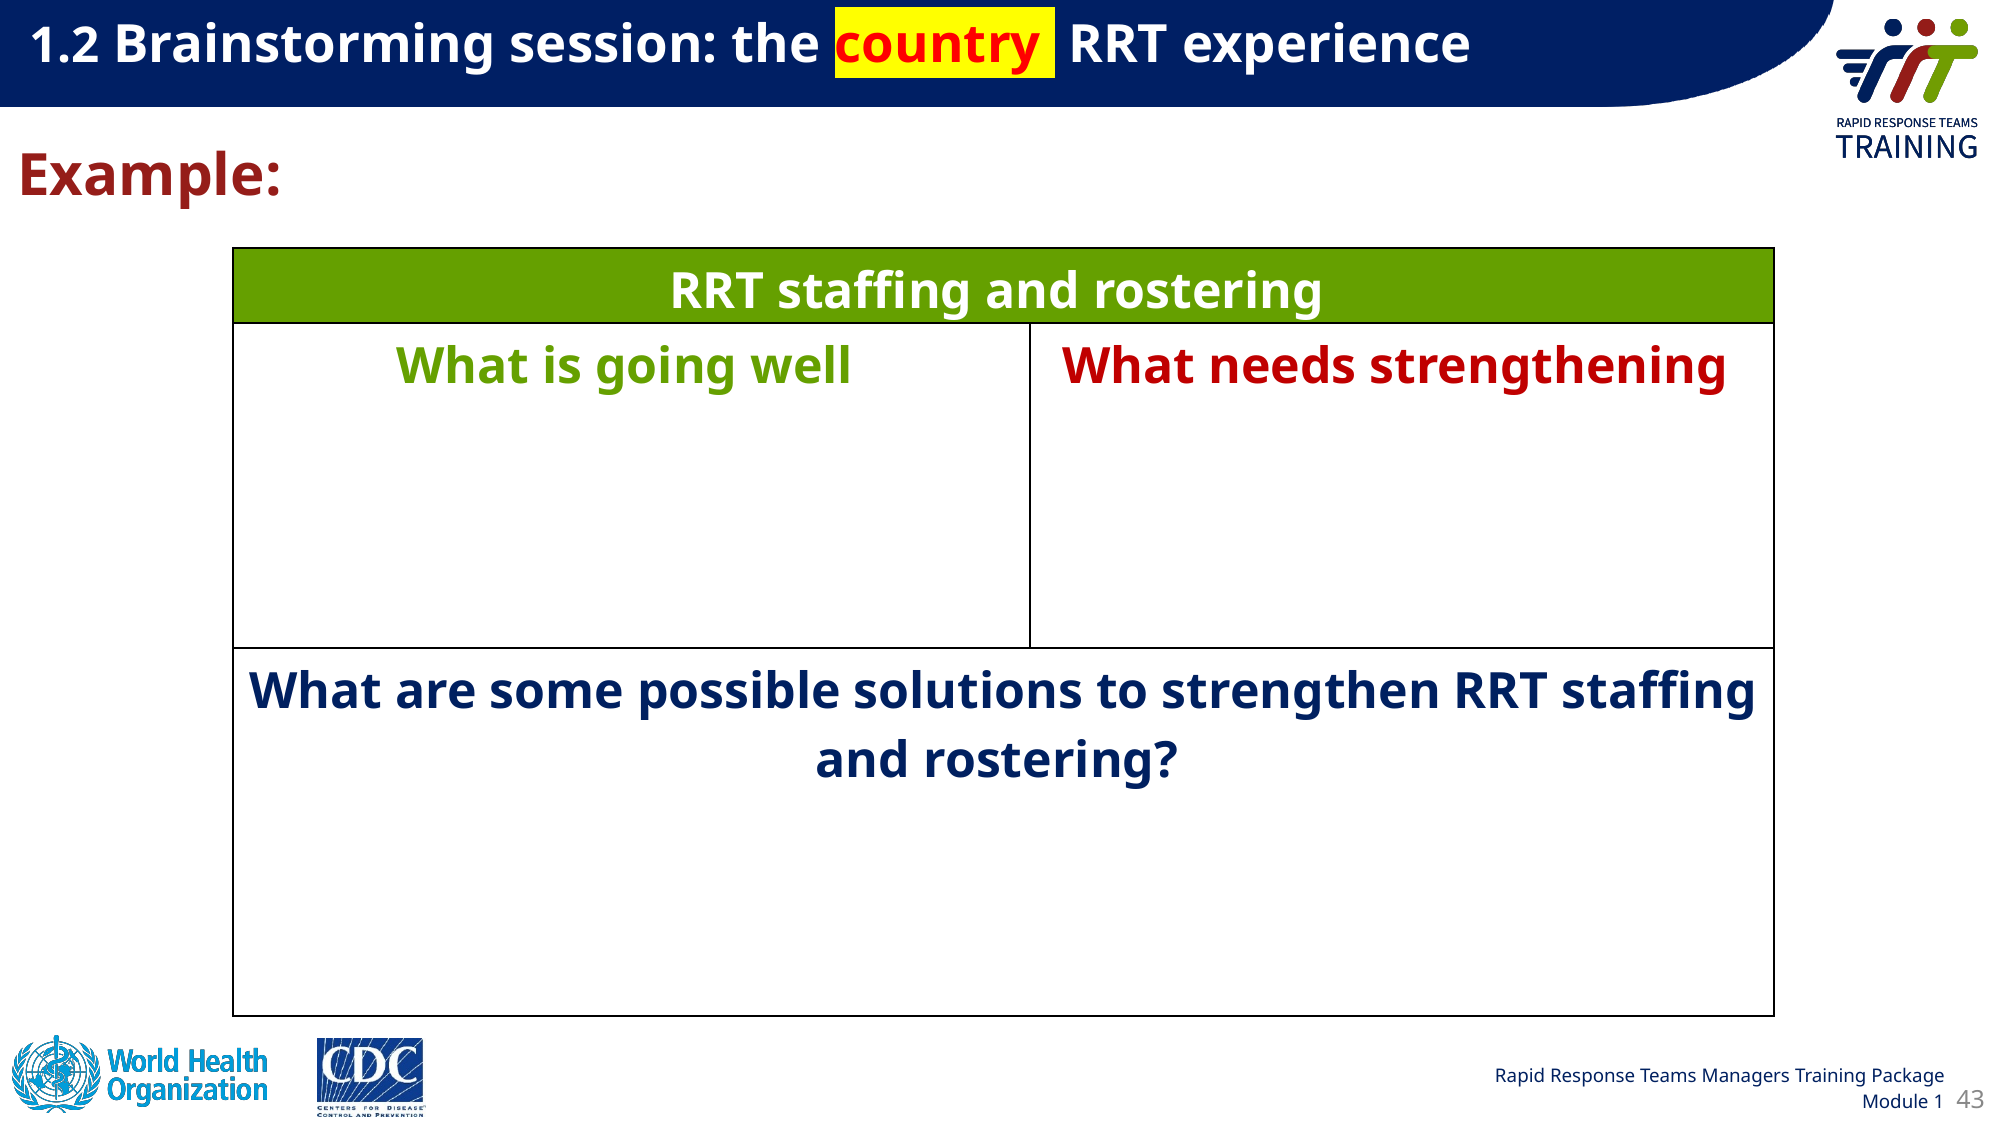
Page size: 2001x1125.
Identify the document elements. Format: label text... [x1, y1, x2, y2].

table_cell What needs strengthening [1031, 324, 1773, 647]
picture [24, 1054, 36, 1087]
picture [50, 1108, 62, 1113]
picture [36, 1088, 78, 1105]
picture [59, 1035, 267, 1113]
table_header RRT staffing and rostering [234, 249, 1773, 322]
table_cell What is going well [234, 324, 1029, 647]
picture [71, 1053, 90, 1091]
list 1.2 Brainstorming session: the country RRT experience [8, 9, 1808, 117]
picture [34, 1054, 43, 1078]
list Example: [9, 137, 355, 283]
picture [0, 0, 1978, 167]
picture [317, 1038, 426, 1117]
picture [30, 1083, 37, 1091]
table_cell What are some possible solutions to strengthen RRT staffing and rostering? [234, 649, 1773, 1015]
picture [46, 1056, 54, 1062]
picture [22, 1062, 26, 1077]
picture [40, 1062, 47, 1070]
picture [12, 1035, 54, 1068]
text_box 43 [1557, 1075, 1993, 1121]
picture [12, 1083, 48, 1113]
